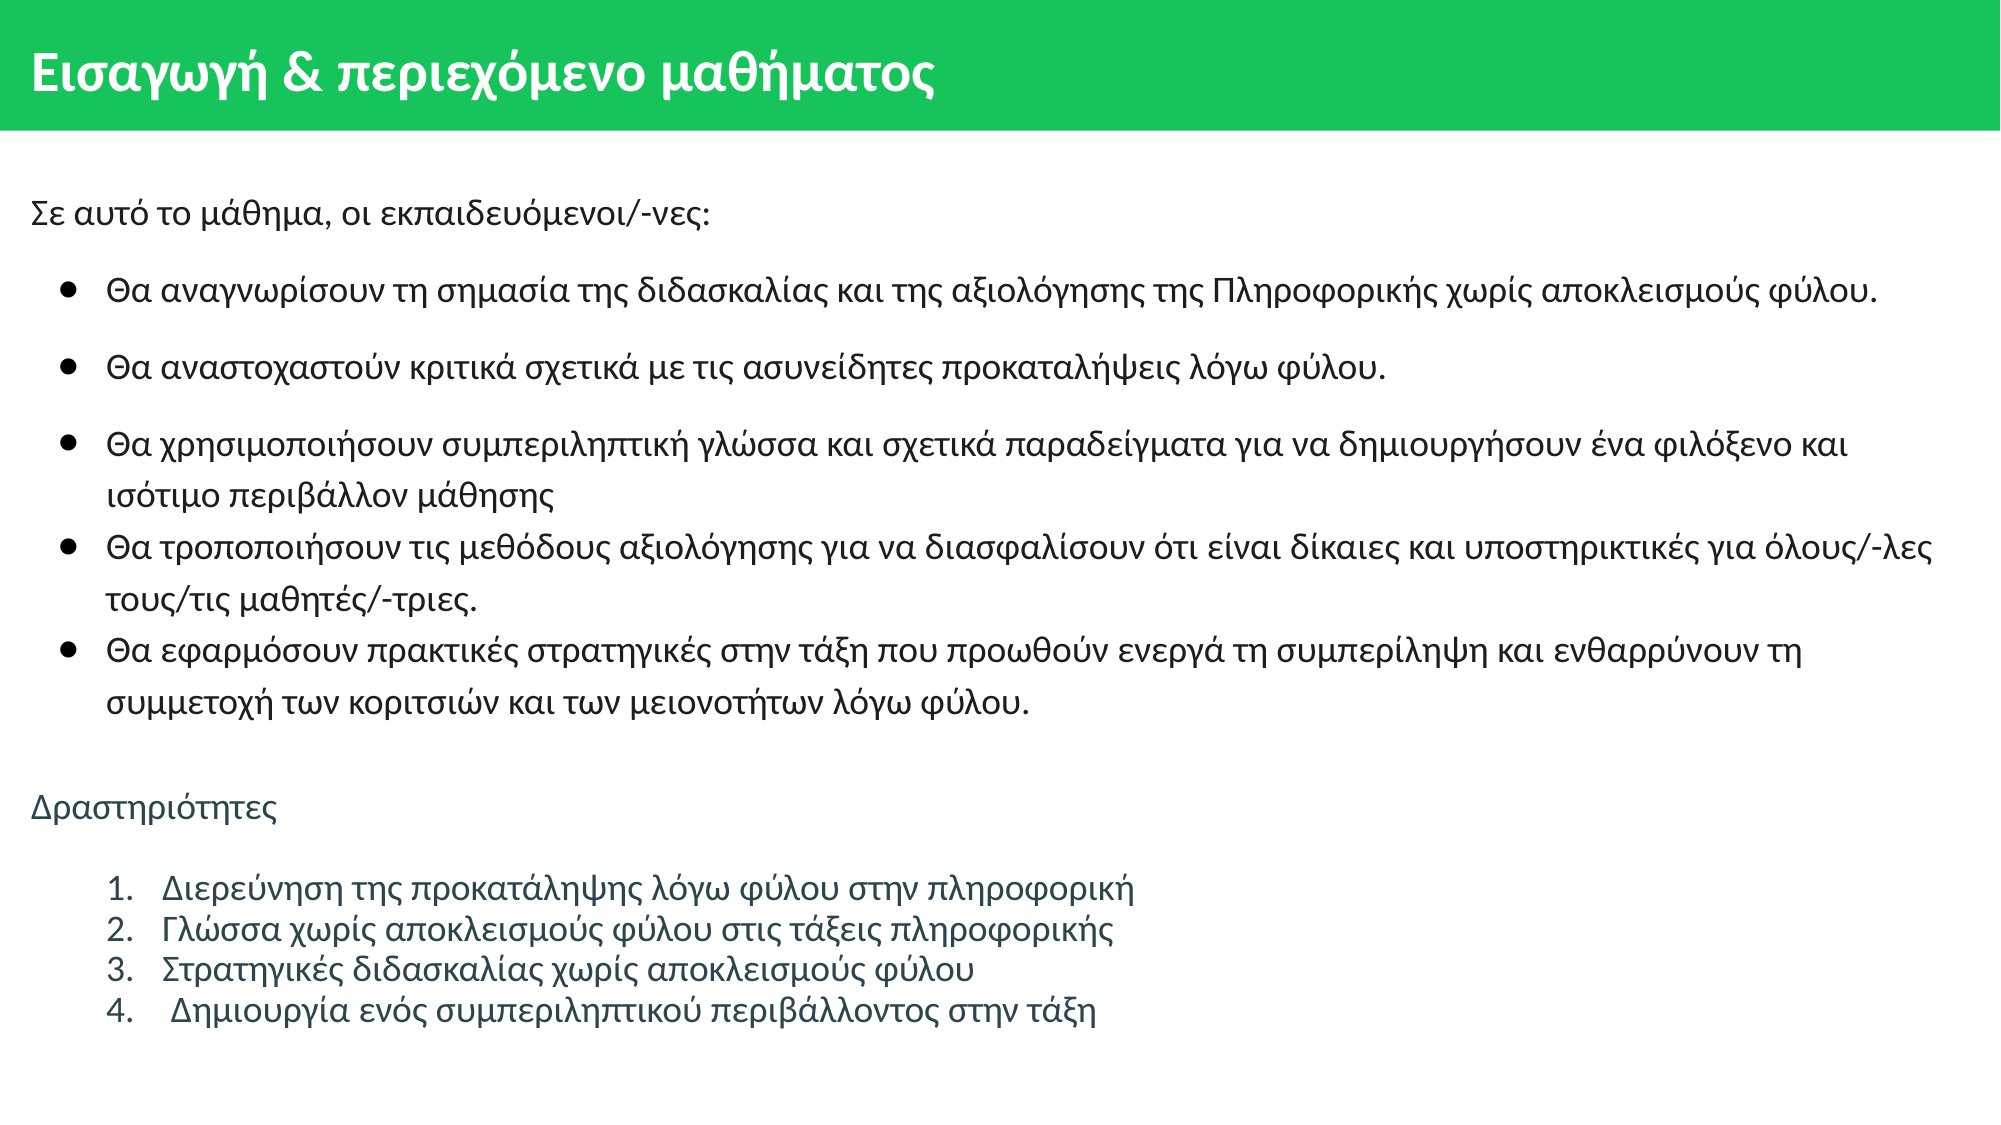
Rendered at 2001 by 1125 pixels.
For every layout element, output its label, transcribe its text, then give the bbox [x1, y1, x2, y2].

title Εισαγωγή & περιεχόμενο μαθήματος [16, 13, 1976, 131]
list Σε αυτό το μάθημα, οι εκπαιδευόμενοι/-νες: Θα αναγνωρίσουν τη σημασία της διδασκαλίας και της αξιολόγησης της Πληροφορικής χωρίς αποκλεισμούς φύλου. Θα αναστοχαστούν κριτικά σχετικά με τις ασυνείδητες προκαταλήψεις λόγω φύλου. Θα χρησιμοποιήσουν συμπεριληπτική γλώσσα και σχετικά παραδείγματα για να δημιουργήσουν ένα φιλόξενο και ισότιμο περιβάλλον μάθησης Θα τροποποιήσουν τις μεθόδους αξιολόγησης για να διασφαλίσουν ότι είναι δίκαιες και υποστηρικτικές για όλους/-λες τους/τις μαθητές/-τριες. Θα εφαρμόσουν πρακτικές στρατηγικές στην τάξη που προωθούν ενεργά τη συμπερίληψη και ενθαρρύνουν τη συμμετοχή των κοριτσιών και των μειονοτήτων λόγω φύλου. Δραστηριότητες Διερεύνηση της προκατάληψης λόγω φύλου στην πληροφορική Γλώσσα χωρίς αποκλεισμούς φύλου στις τάξεις πληροφορικής Στρατηγικές διδασκαλίας χωρίς αποκλεισμούς φύλου Δημιουργία ενός συμπεριληπτικού περιβάλλοντος στην τάξη [16, 174, 1976, 1071]
